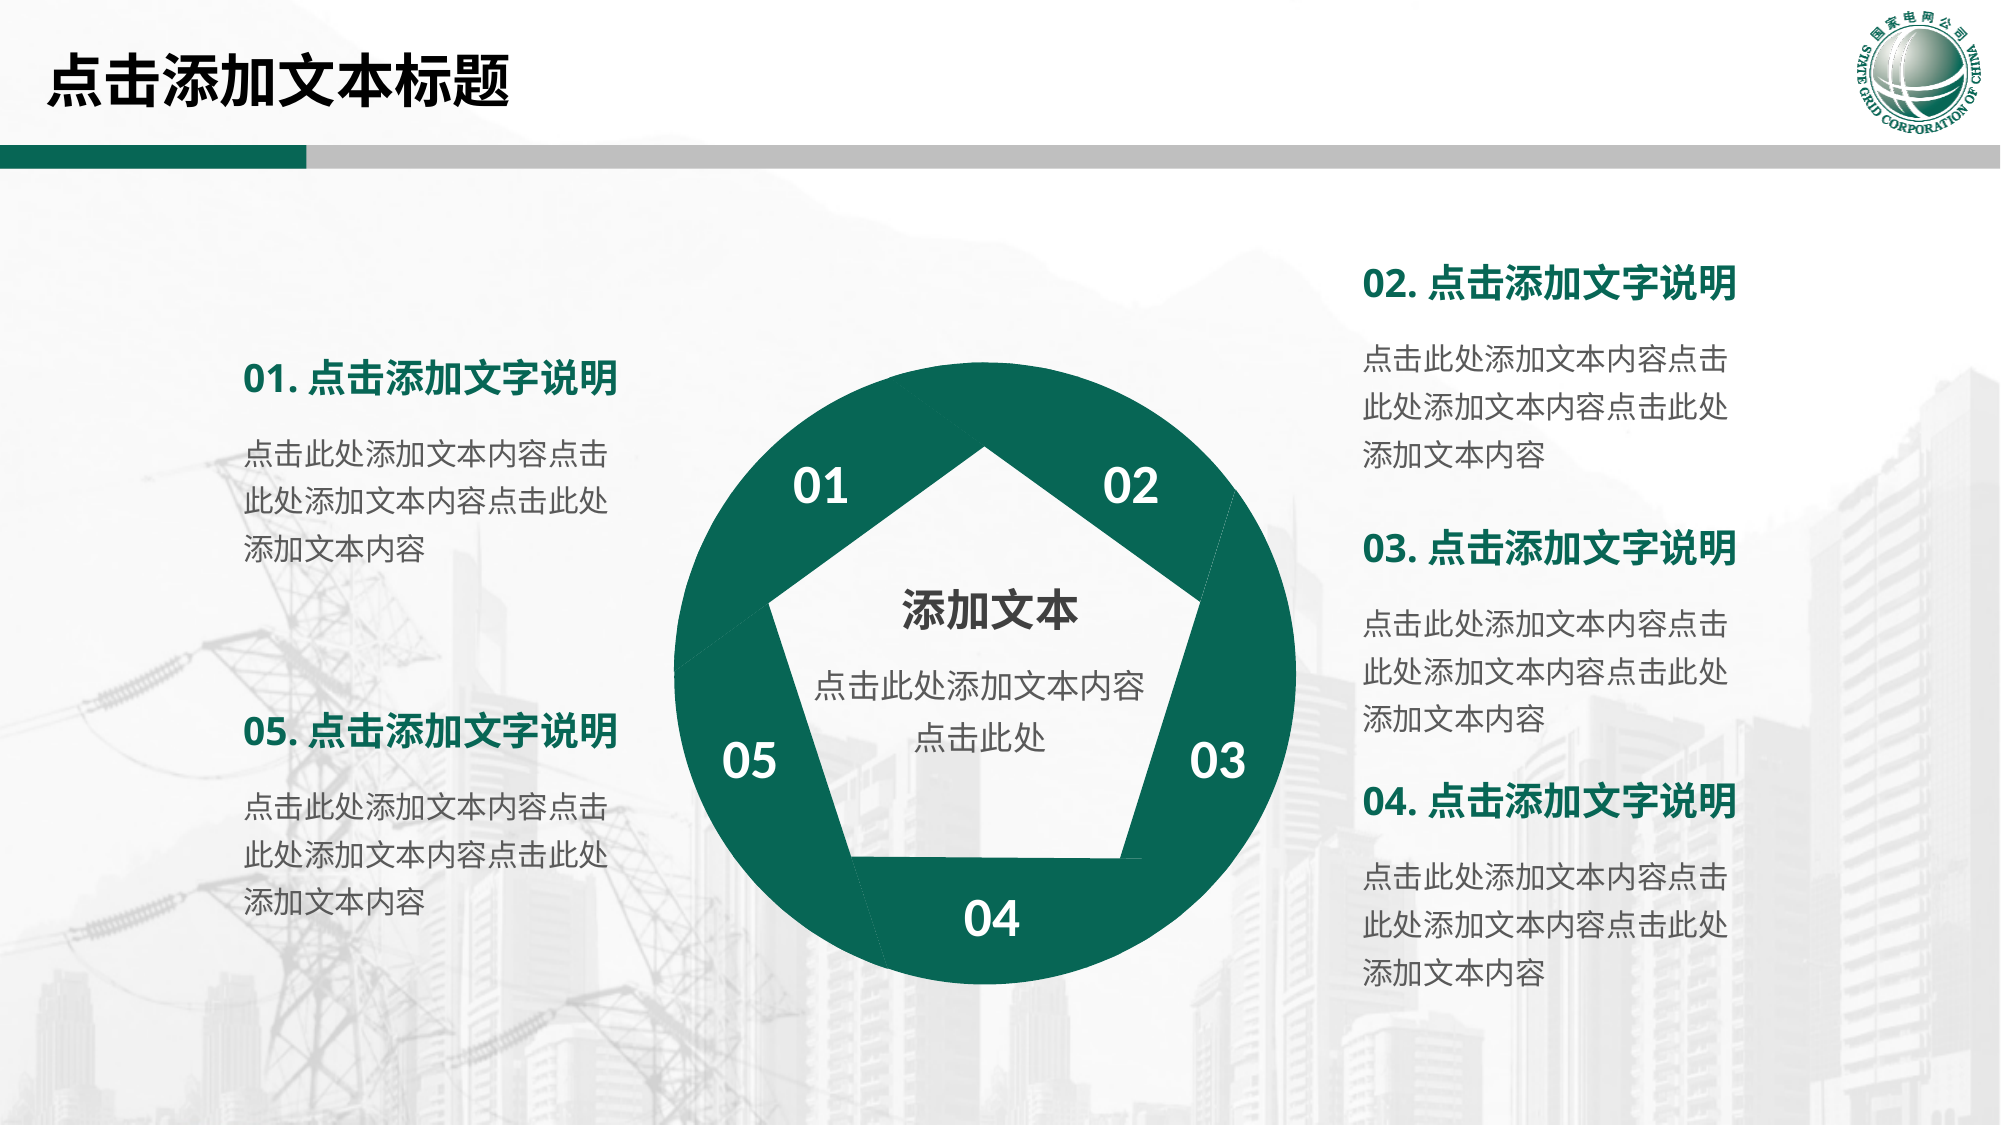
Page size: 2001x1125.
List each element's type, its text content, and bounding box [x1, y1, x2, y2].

text_box 03 [1141, 715, 1295, 797]
text_box 04 [915, 873, 1069, 955]
text_box 点击此处添加文本内容点击此处添加文本内容点击此处添加文本内容 [228, 769, 653, 928]
text_box 02 [1055, 440, 1208, 522]
text_box [852, 856, 1235, 985]
text_box 05.点击添加文字说明 [228, 699, 653, 761]
text_box 05 [674, 715, 827, 797]
text_box 01.点击添加文字说明 [228, 346, 653, 408]
text_box 01 [745, 440, 898, 522]
text_box 04.点击添加文字说明 [1347, 769, 1772, 831]
text_box [699, 782, 888, 969]
text_box [1120, 791, 1271, 859]
text_box 点击此处添加文本内容点击此处添加文本内容点击此处添加文本内容 [228, 416, 653, 575]
text_box 02.点击添加文字说明 [1347, 251, 1772, 313]
text_box 点击此处添加文本内容点击此处添加文本内容点击此处添加文本内容 [1347, 840, 1772, 998]
text_box 点击此处添加文本内容点击此处添加文本内容点击此处添加文本内容 [1347, 322, 1772, 480]
text_box 03.点击添加文字说明 [1347, 516, 1772, 578]
text_box 点击添加文本标题 [0, 37, 692, 122]
text_box 点击此处添加文本内容点击此处 [795, 646, 1165, 765]
picture [0, 169, 2001, 1125]
text_box [673, 475, 881, 672]
text_box 点击此处添加文本内容点击此处添加文本内容点击此处添加文本内容 [1347, 586, 1772, 745]
text_box [779, 378, 984, 510]
text_box [889, 362, 1191, 498]
text_box [1165, 489, 1297, 715]
text_box [1089, 457, 1235, 602]
text_box 添加文本 [847, 575, 1134, 644]
picture [0, 0, 2001, 145]
text_box [674, 603, 795, 715]
